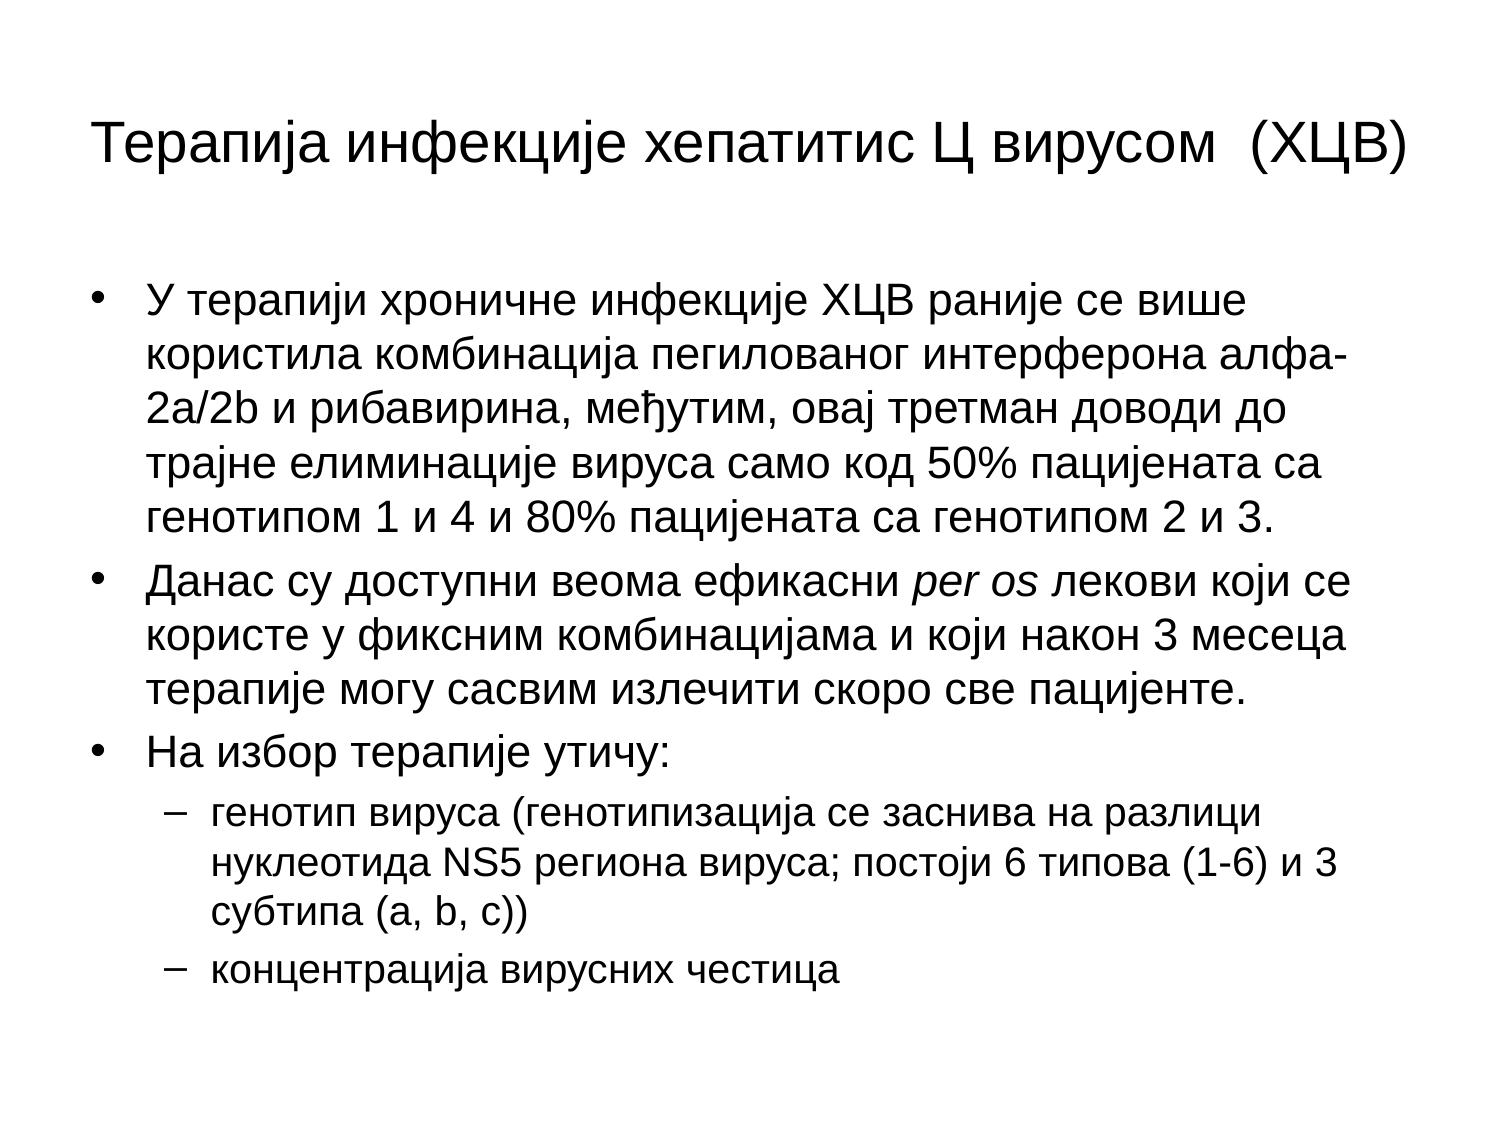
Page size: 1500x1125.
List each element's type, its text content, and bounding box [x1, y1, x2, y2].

list У терапији хроничне инфекције ХЦВ раније се више користила комбинација пегилованог интерферона алфа-2а/2b и рибавирина, међутим, овај третман доводи до трајне елиминације вируса само код 50% пацијената са генотипом 1 и 4 и 80% пацијената са генотипом 2 и 3. Данас су доступни веома ефикасни per os лекови који се користе у фиксним комбинацијама и који након 3 месеца терапије могу сасвим излечити скоро све пацијенте. На избор терапије утичу: генотип вируса (генотипизација се заснива на разлици нуклеотида NS5 региона вируса; постоји 6 типова (1-6) и 3 субтипа (a, b, с)) концентрација вирусних честица [75, 262, 1425, 1005]
title Терапија инфекције хепатитис Ц вирусом (ХЦВ) [75, 45, 1425, 233]
